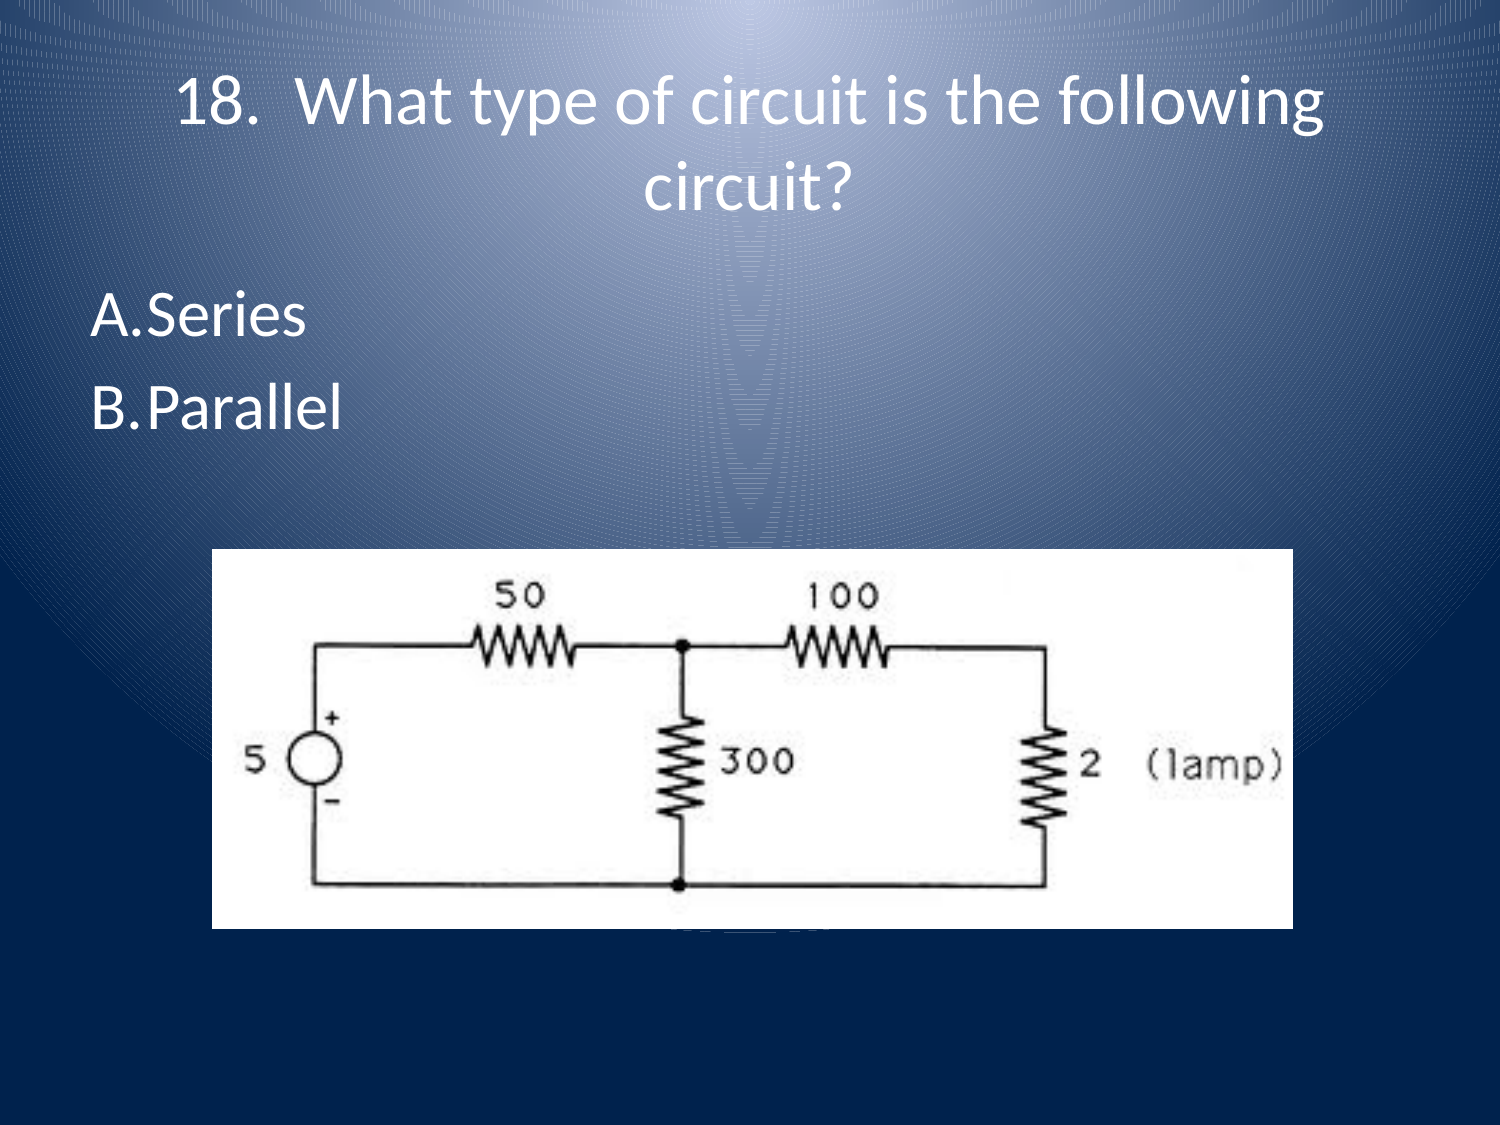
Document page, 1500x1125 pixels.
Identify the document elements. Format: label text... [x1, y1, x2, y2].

title 18. What type of circuit is the following circuit? [75, 45, 1425, 233]
list Series Parallel [75, 262, 1425, 1005]
picture [212, 549, 1293, 930]
